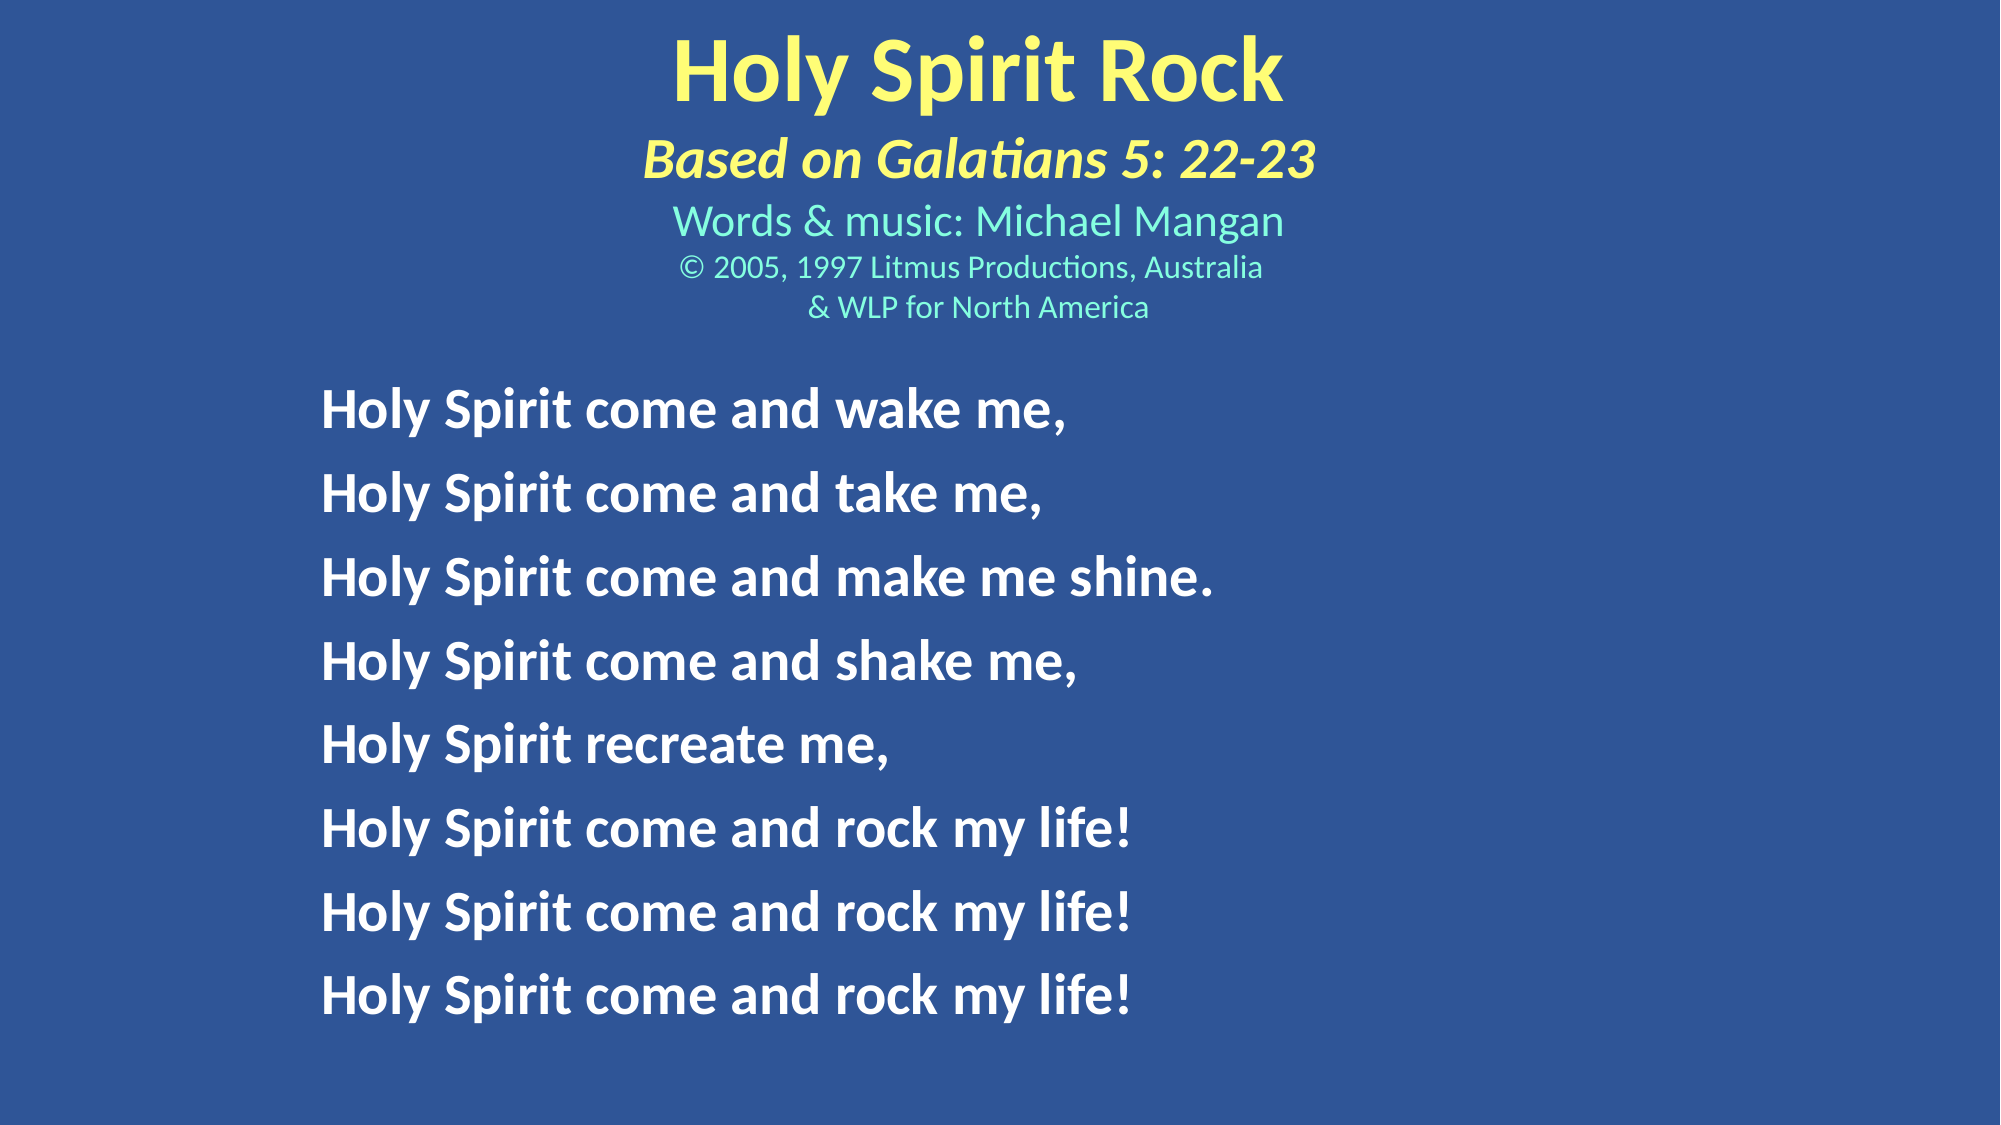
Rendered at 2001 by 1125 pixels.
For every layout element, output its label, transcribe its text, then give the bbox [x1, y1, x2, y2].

text_box Holy Spirit Rock Based on Galatians 5: 22-23 Words & music: Michael Mangan © 2005, 1997 Litmus Productions, Australia & WLP for North America [291, 7, 1667, 327]
list Holy Spirit come and wake me, Holy Spirit come and take me, Holy Spirit come and make me shine. Holy Spirit come and shake me, Holy Spirit recreate me, Holy Spirit come and rock my life! Holy Spirit come and rock my life! Holy Spirit come and rock my life! [306, 371, 1694, 1057]
